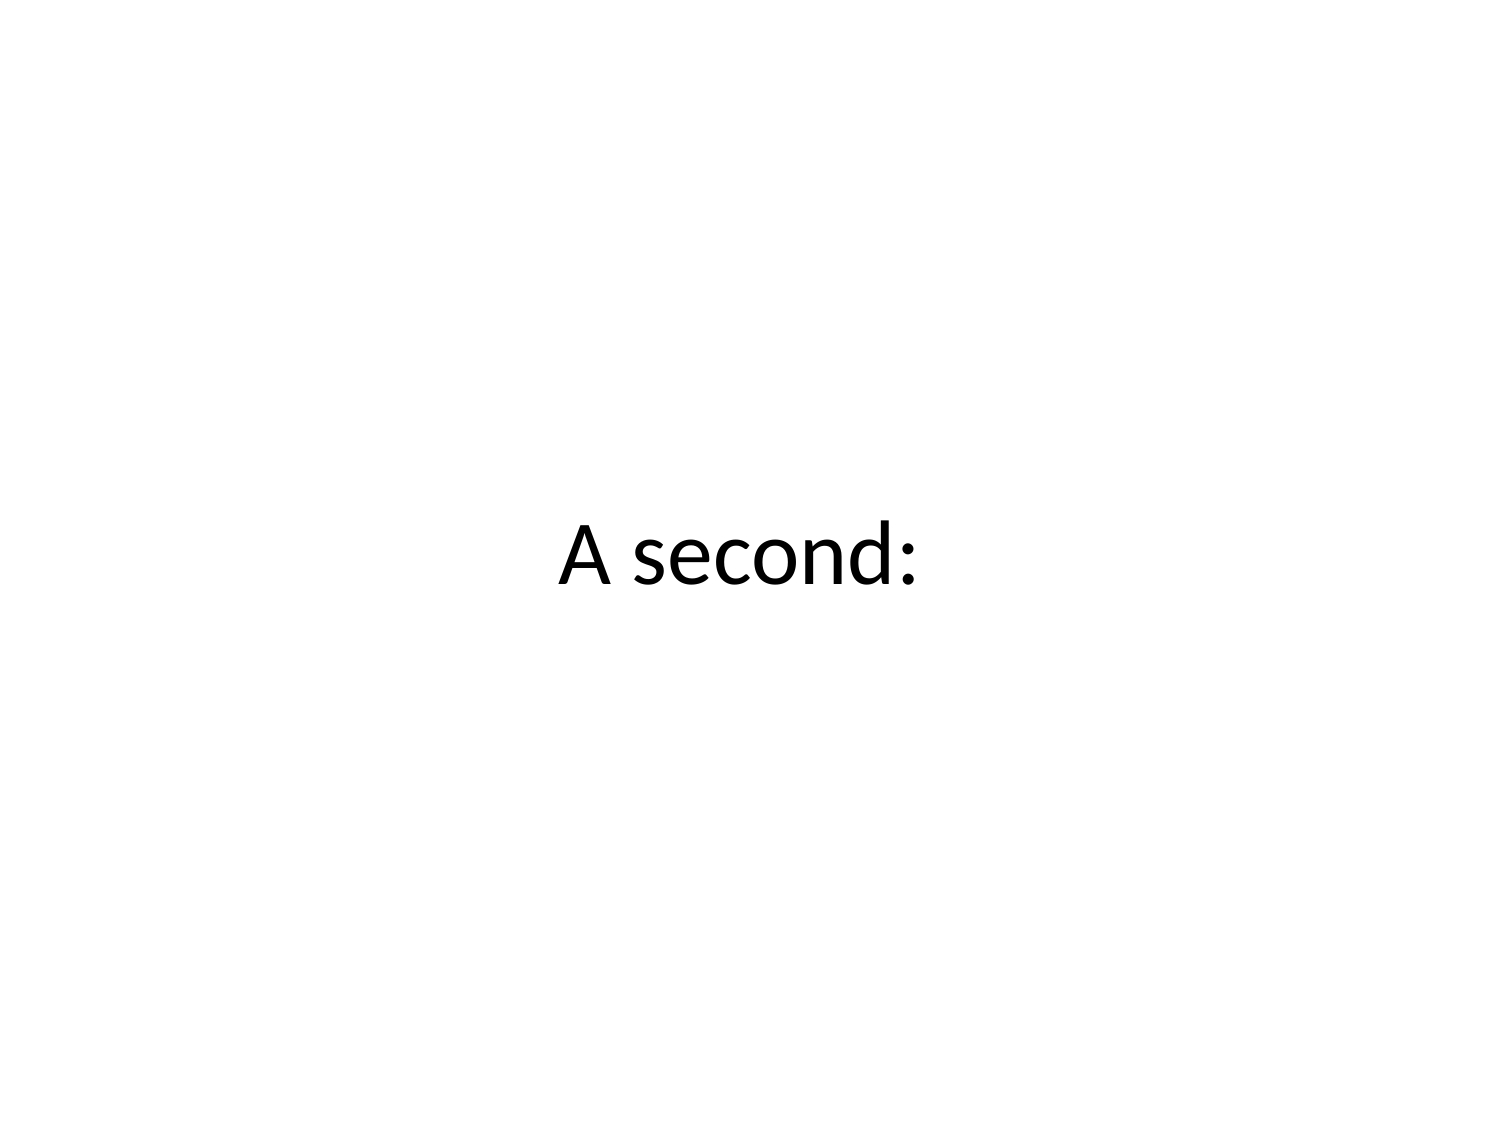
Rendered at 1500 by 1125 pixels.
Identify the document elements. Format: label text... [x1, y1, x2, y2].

title A second: [74, 44, 1426, 1051]
